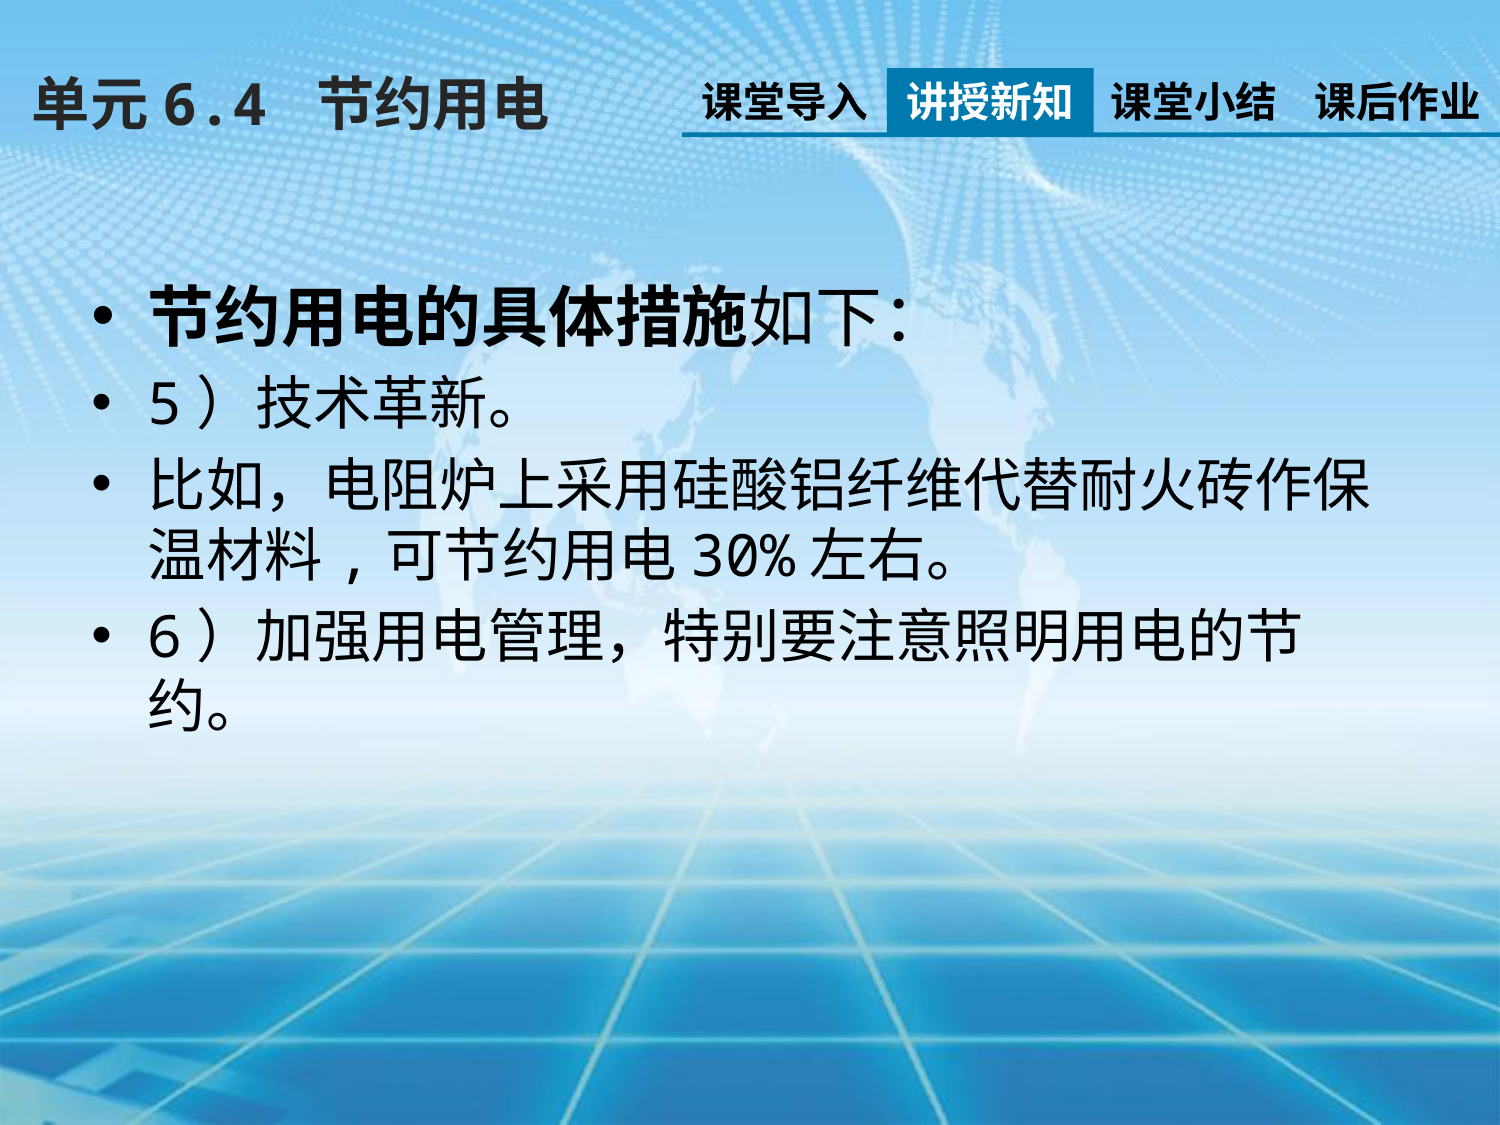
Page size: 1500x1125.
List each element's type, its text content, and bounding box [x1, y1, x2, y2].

picture [0, 0, 1500, 1125]
text_box 节约用电的具体措施如下： 5）技术革新。 比如，电阻炉上采用硅酸铝纤维代替耐火砖作保温材料,可节约用电30%左右。 6）加强用电管理，特别要注意照明用电的节约。 [76, 267, 1424, 1010]
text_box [16, 59, 1500, 146]
